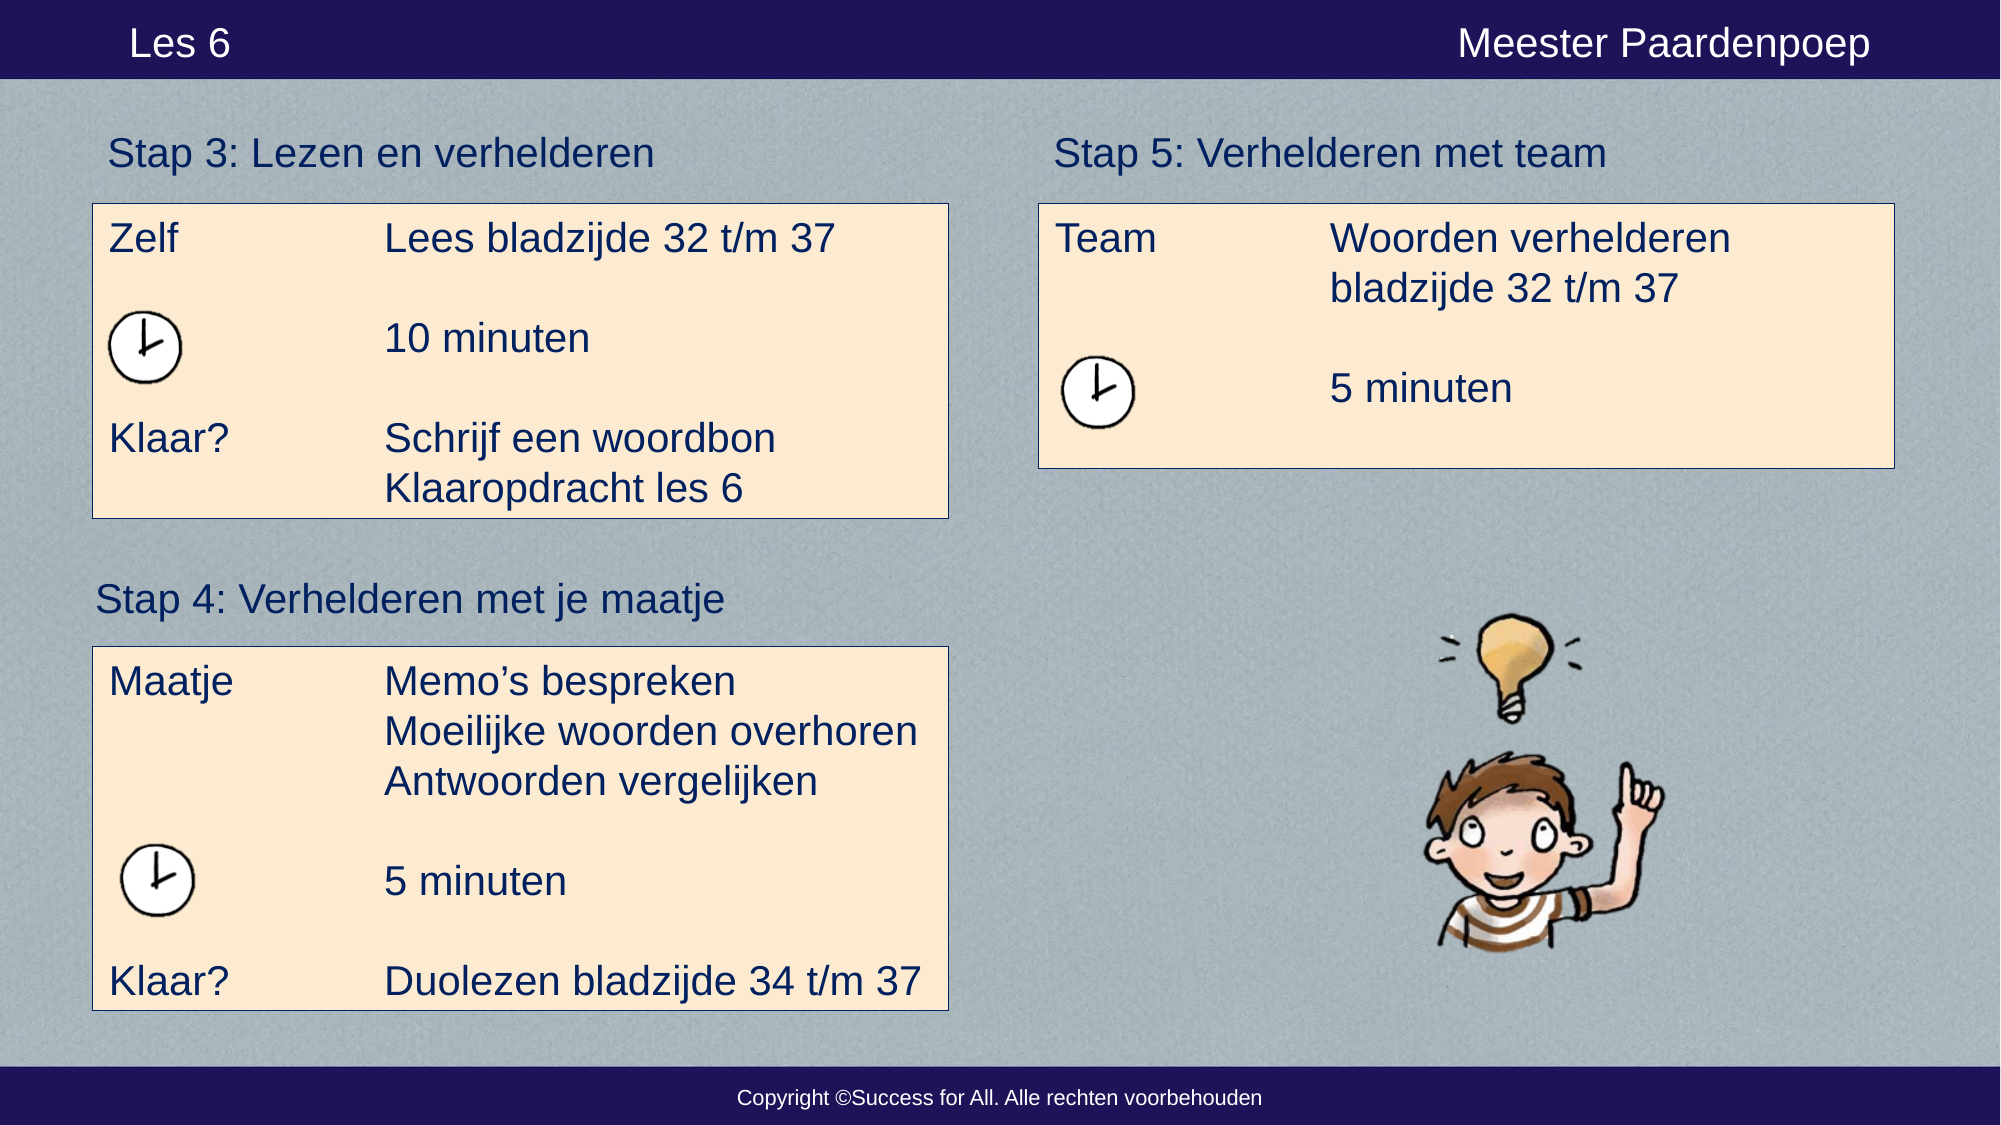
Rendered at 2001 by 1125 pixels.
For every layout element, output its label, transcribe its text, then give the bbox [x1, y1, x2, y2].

text_box Zelf Lees bladzijde 32 t/m 37 10 minuten Klaar? Schrijf een woordbon Klaaropdracht les 6 [92, 203, 949, 519]
picture [0, 0, 2001, 1125]
text_box Maatje Memo’s bespreken Moeilijke woorden overhoren Antwoorden vergelijken 5 minuten Klaar? Duolezen bladzijde 34 t/m 37 [92, 646, 949, 1011]
text_box Stap 4: Verhelderen met je maatje [45, 564, 932, 630]
text_box Stap 3: Lezen en verhelderen [92, 118, 885, 184]
text_box Stap 5: Verhelderen met team [1038, 118, 1877, 184]
text_box Team Woorden verhelderen bladzijde 32 t/m 37 5 minuten [1038, 203, 1895, 469]
text_box Meester Paardenpoep [999, 8, 1886, 73]
text_box Copyright ©Success for All. Alle rechten voorbehouden [0, 1076, 2000, 1125]
text_box Les 6 [114, 8, 354, 73]
